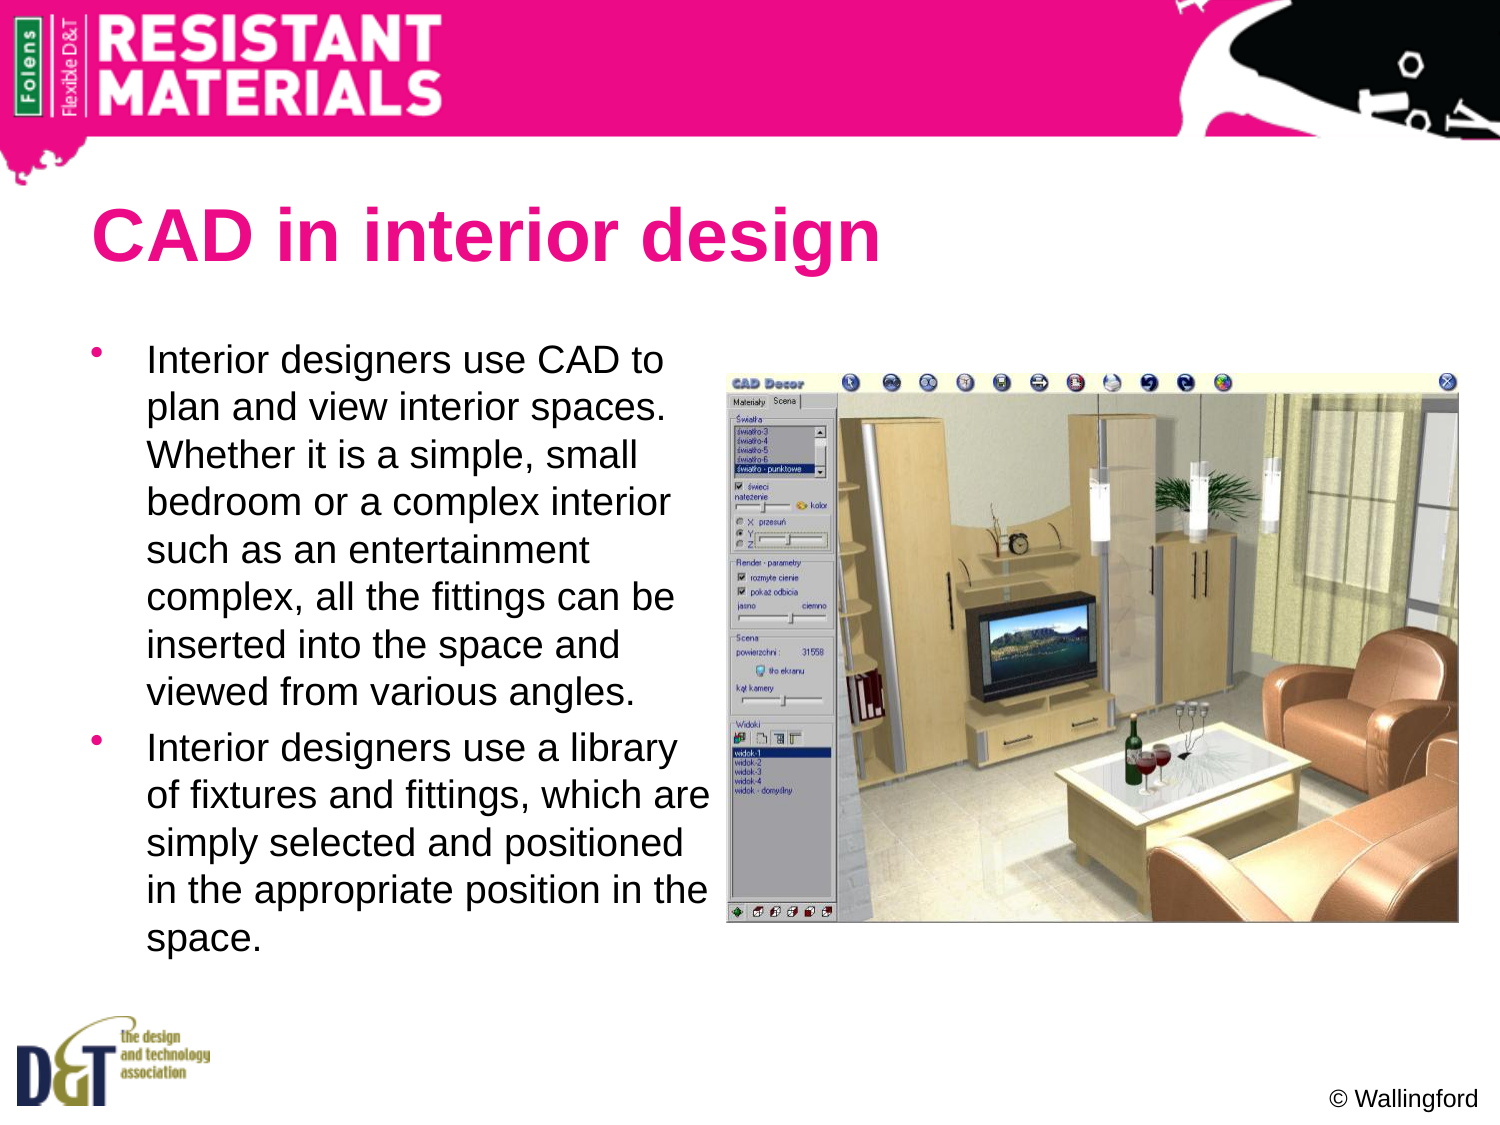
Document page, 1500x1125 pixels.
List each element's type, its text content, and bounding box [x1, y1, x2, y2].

title CAD in interior design [76, 160, 1427, 301]
picture [0, 0, 1500, 1125]
text_box © Wallingford [1257, 1074, 1495, 1125]
list Interior designers use CAD to plan and view interior spaces. Whether it is a simple, small bedroom or a complex interior such as an entertainment complex, all the fittings can be inserted into the space and viewed from various angles. Interior designers use a library of fixtures and fittings, which are simply selected and positioned in the appropriate position in the space. [75, 326, 727, 1005]
